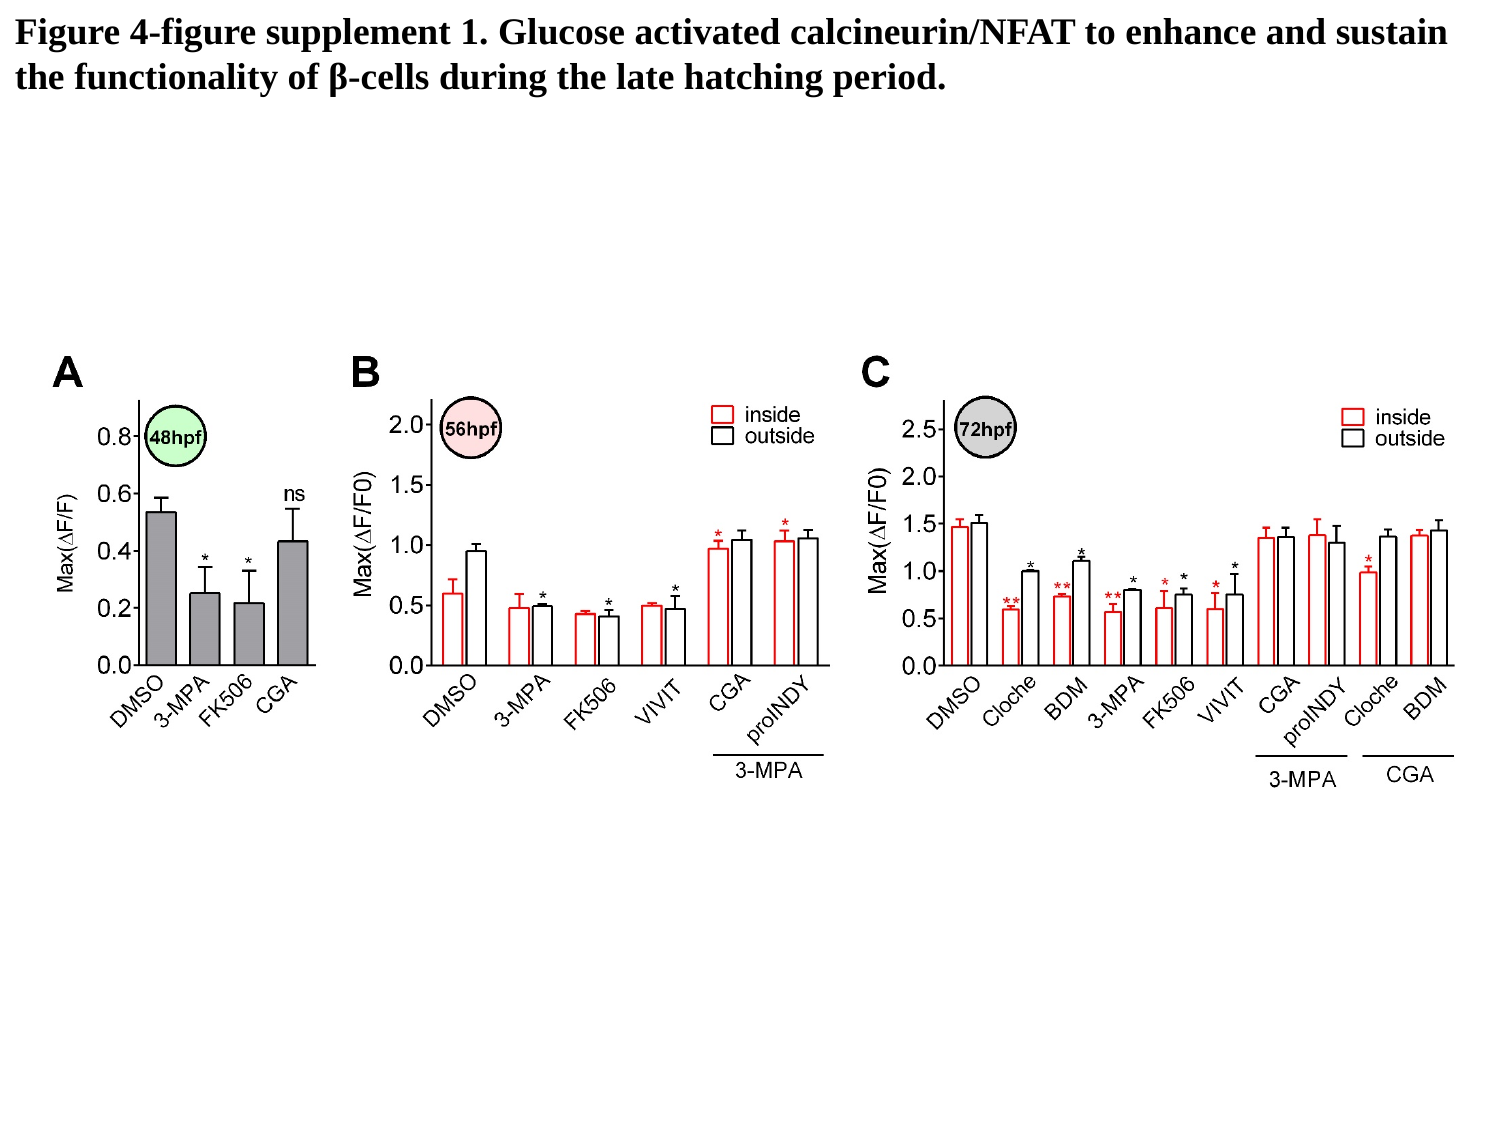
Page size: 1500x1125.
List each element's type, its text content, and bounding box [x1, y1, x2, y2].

picture [15, 325, 1485, 830]
text_box Figure 4-figure supplement 1. Glucose activated calcineurin/NFAT to enhance and sustain the functionality of β-cells during the late hatching period. [0, 0, 1500, 105]
